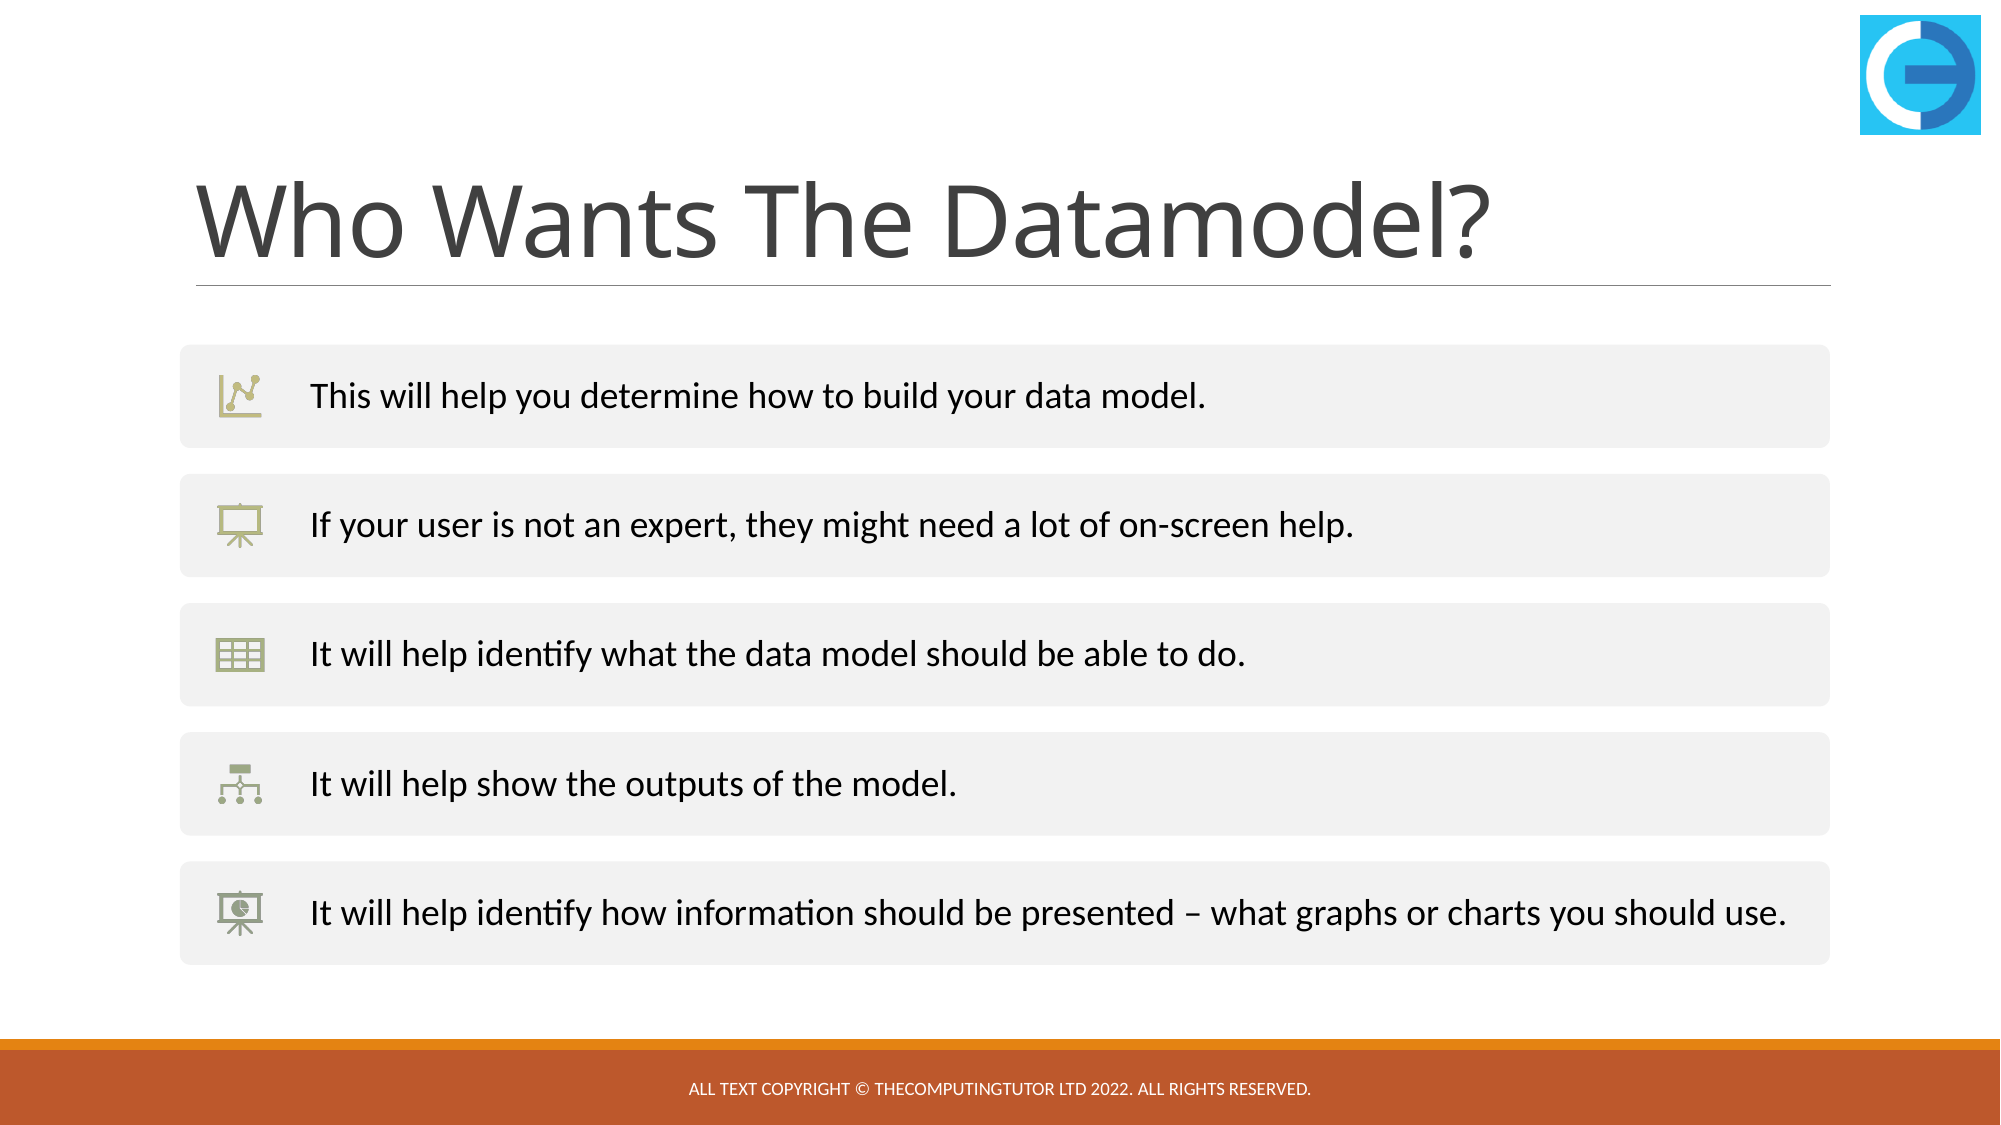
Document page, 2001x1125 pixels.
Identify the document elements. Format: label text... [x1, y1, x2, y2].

picture [1860, 15, 1981, 135]
title Who Wants The Datamodel? [180, 47, 1830, 285]
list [179, 343, 1831, 966]
footer All text copyright © TheComputingTutor Ltd 2022. All rights Reserved. [604, 1059, 1396, 1120]
